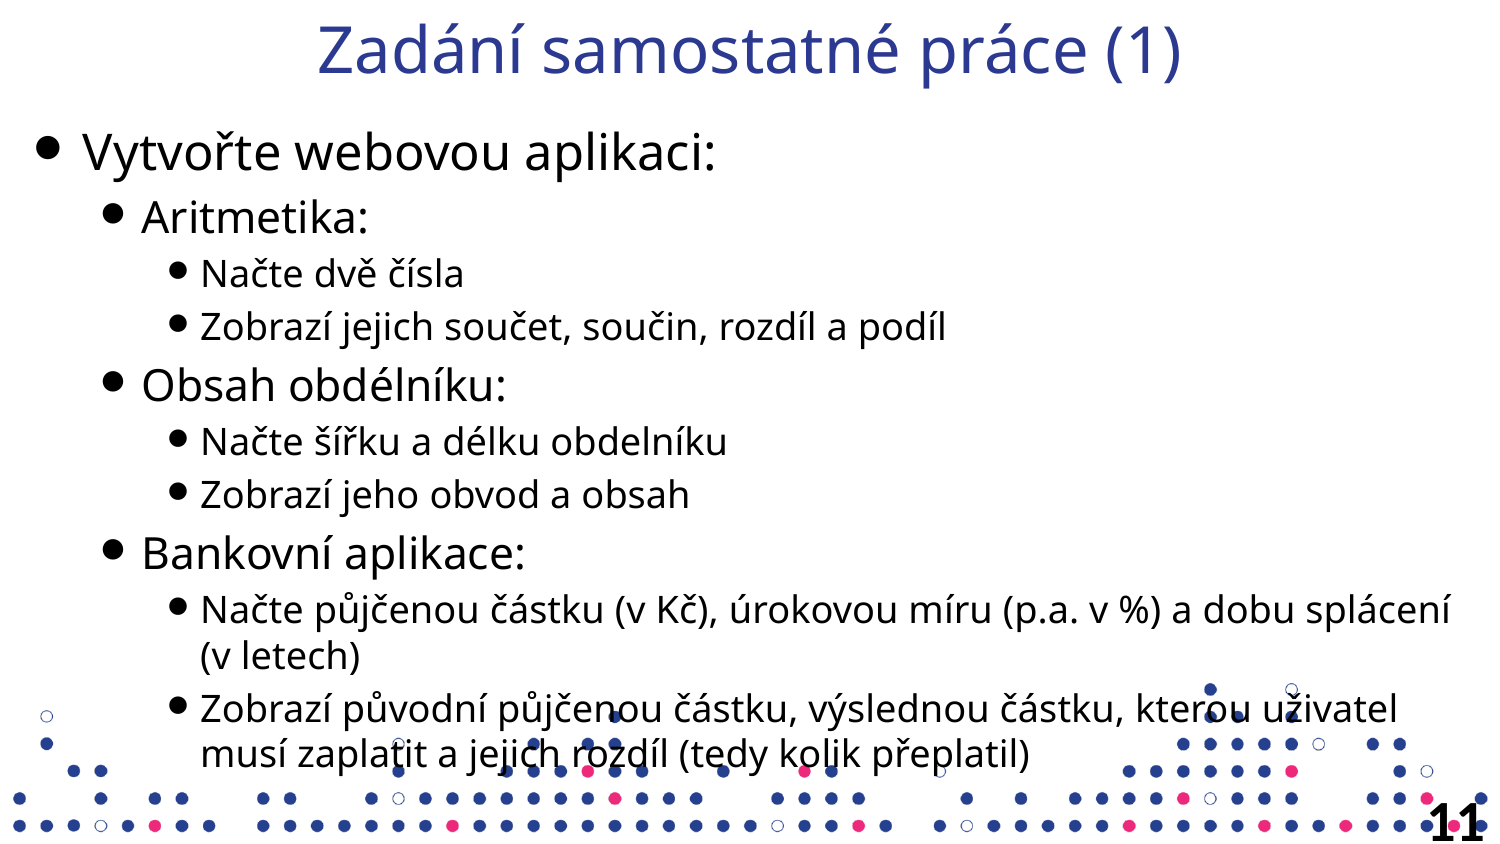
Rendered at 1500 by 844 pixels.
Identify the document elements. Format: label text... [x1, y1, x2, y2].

slide_number 11 [1149, 797, 1500, 838]
title Zadání samostatné práce (1) [75, 0, 1425, 95]
list Vytvořte webovou aplikaci: Aritmetika: Načte dvě čísla Zobrazí jejich součet, součin, rozdíl a podíl Obsah obdélníku: Načte šířku a délku obdelníku Zobrazí jeho obvod a obsah Bankovní aplikace: Načte půjčenou částku (v Kč), úrokovou míru (p.a. v %) a dobu splácení (v letech) Zobrazí původní půjčenou částku, výslednou částku, kterou uživatel musí zaplatit a jejich rozdíl (tedy kolik přeplatil) [17, 111, 1483, 786]
picture [0, 674, 1500, 844]
